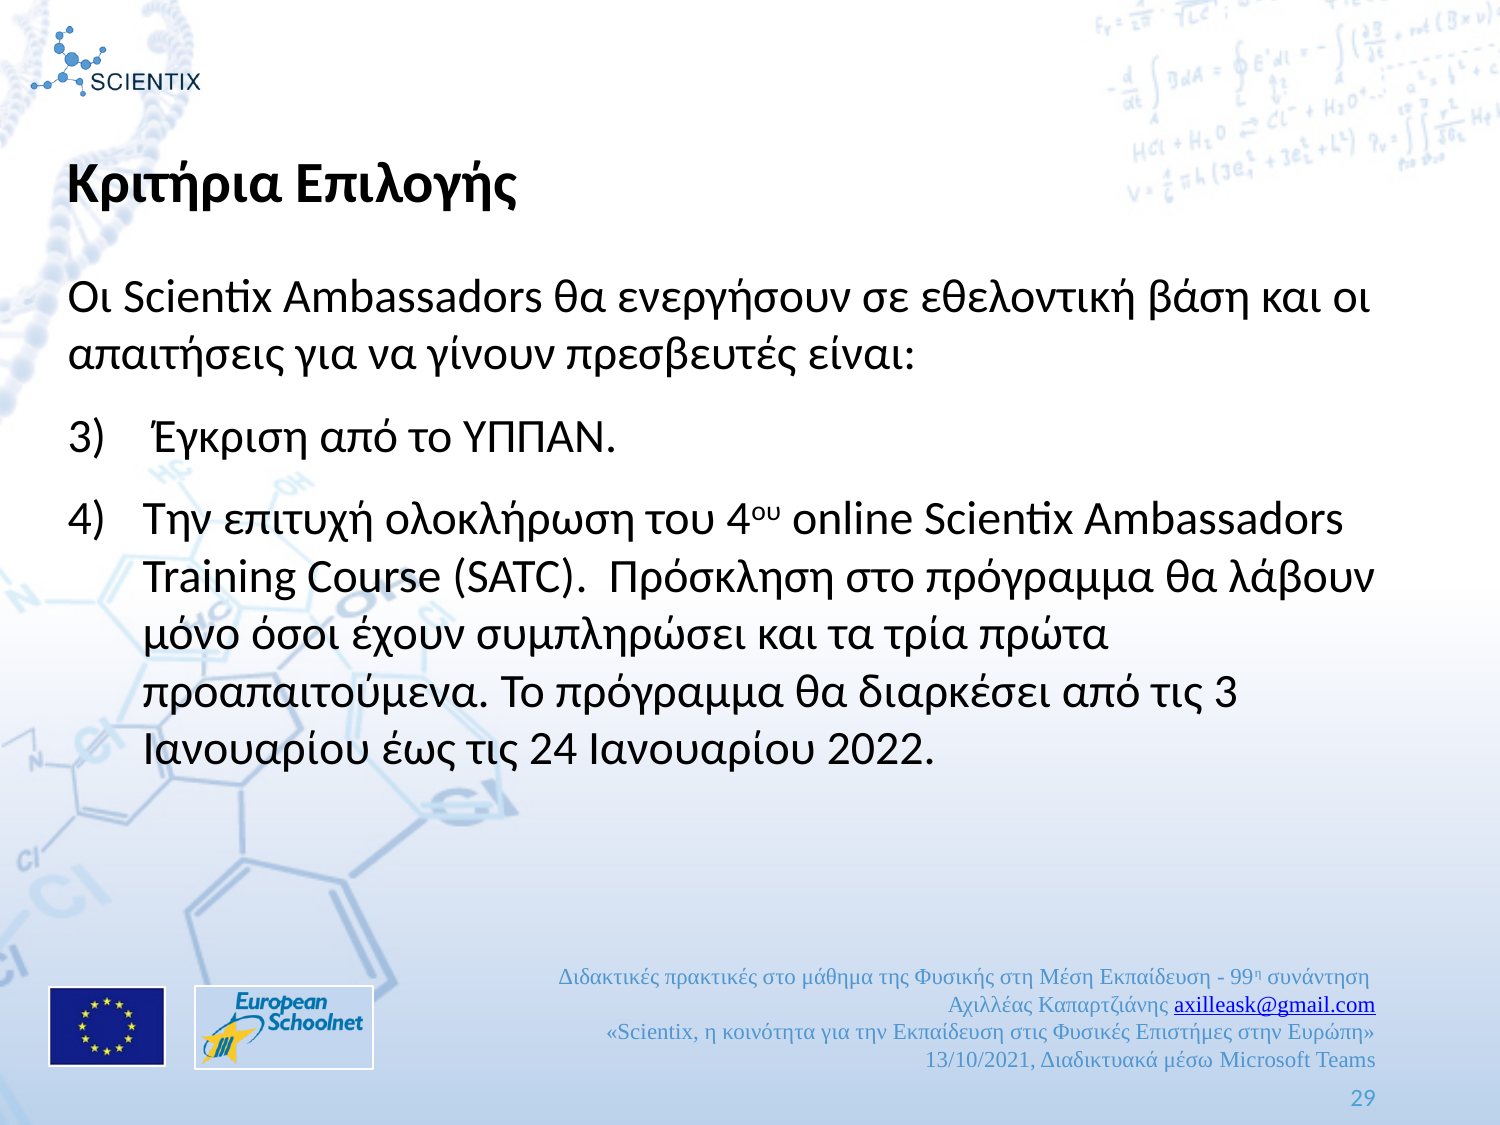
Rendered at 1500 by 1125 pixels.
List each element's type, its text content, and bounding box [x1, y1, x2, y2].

text_box Κριτήρια Επιλογής Οι Scientix Ambassadors θα ενεργήσουν σε εθελοντική βάση και οι απαιτήσεις για να γίνουν πρεσβευτές είναι: Έγκριση από το ΥΠΠΑΝ. Την επιτυχή ολοκλήρωση του 4ου online Scientix Ambassadors Training Course (SATC). Πρόσκληση στο πρόγραμμα θα λάβουν μόνο όσοι έχουν συμπληρώσει και τα τρία πρώτα προαπαιτούμενα. Το πρόγραμμα θα διαρκέσει από τις 3 Ιανουαρίου έως τις 24 Ιανουαρίου 2022. [52, 137, 1439, 897]
picture [0, 0, 1500, 1125]
